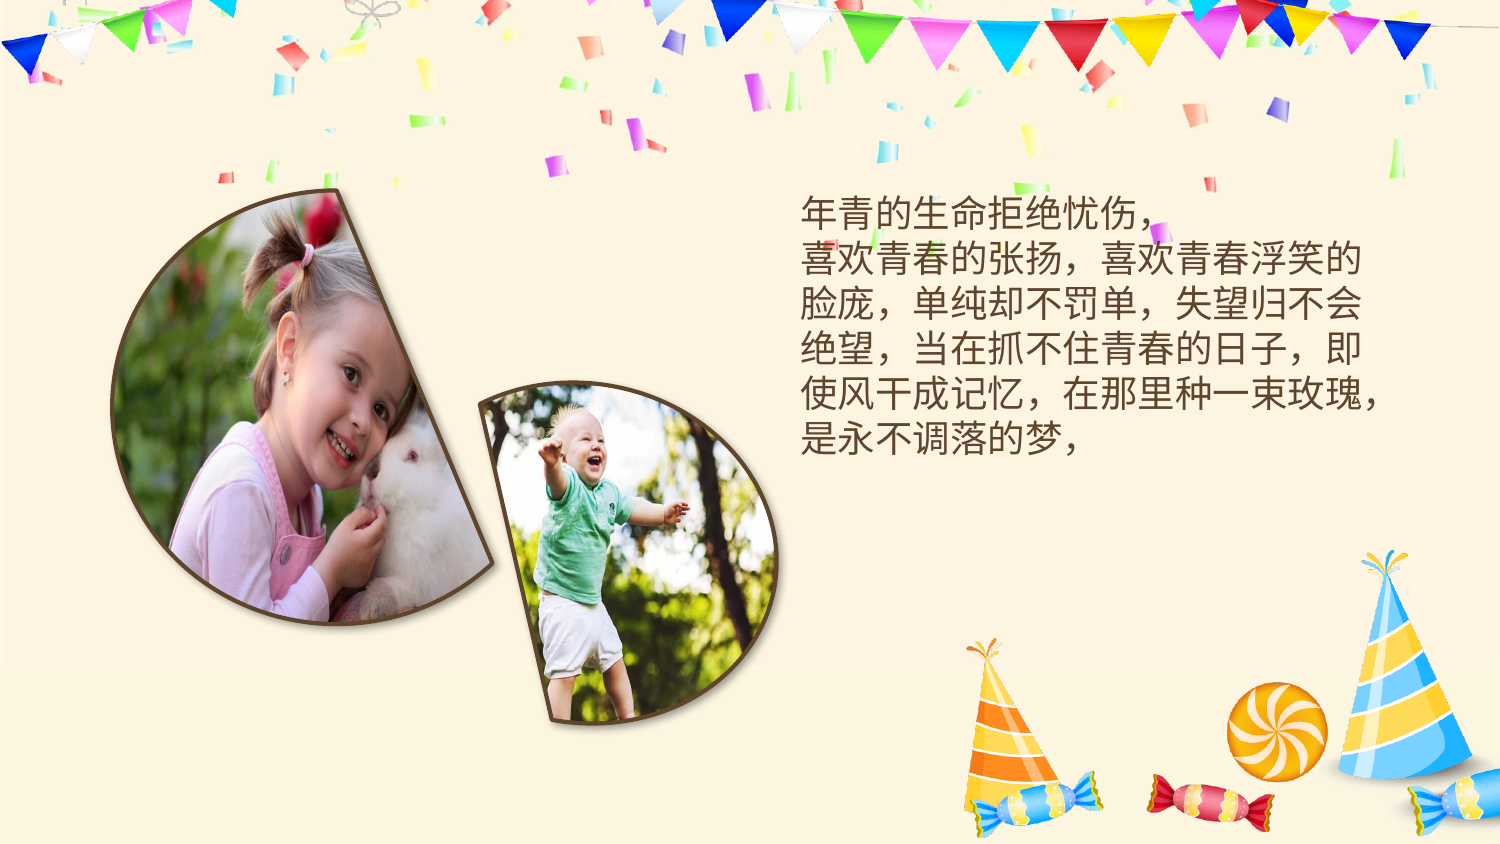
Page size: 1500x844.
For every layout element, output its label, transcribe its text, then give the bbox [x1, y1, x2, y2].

text_box [110, 188, 495, 627]
text_box [477, 380, 779, 726]
text_box 年青的生命拒绝忧伤， 喜欢青春的张扬，喜欢青春浮笑的脸庞，单纯却不罚单，失望归不会绝望，当在抓不住青春的日子，即使风干成记忆，在那里种一束玫瑰，是永不调落的梦， [785, 182, 1400, 467]
picture [0, 0, 1500, 839]
